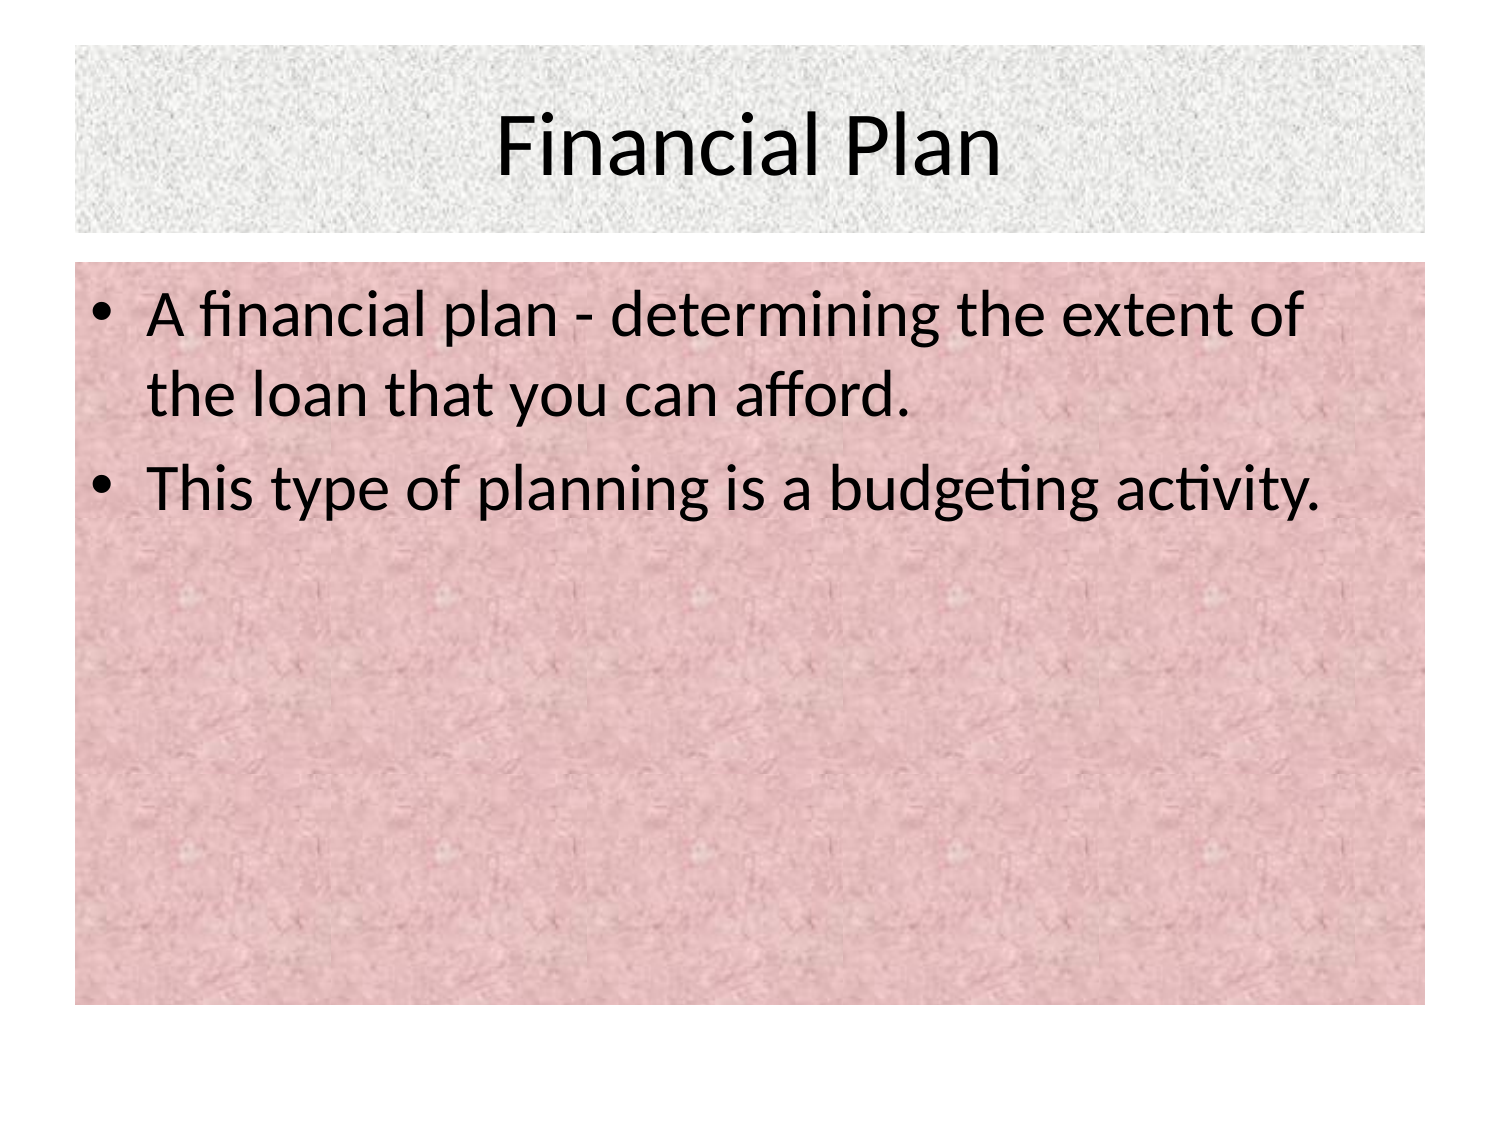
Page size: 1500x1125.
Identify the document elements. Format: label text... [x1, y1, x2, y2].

title Financial Plan [75, 45, 1425, 233]
list A financial plan - determining the extent of the loan that you can afford. This type of planning is a budgeting activity. [75, 262, 1425, 1005]
